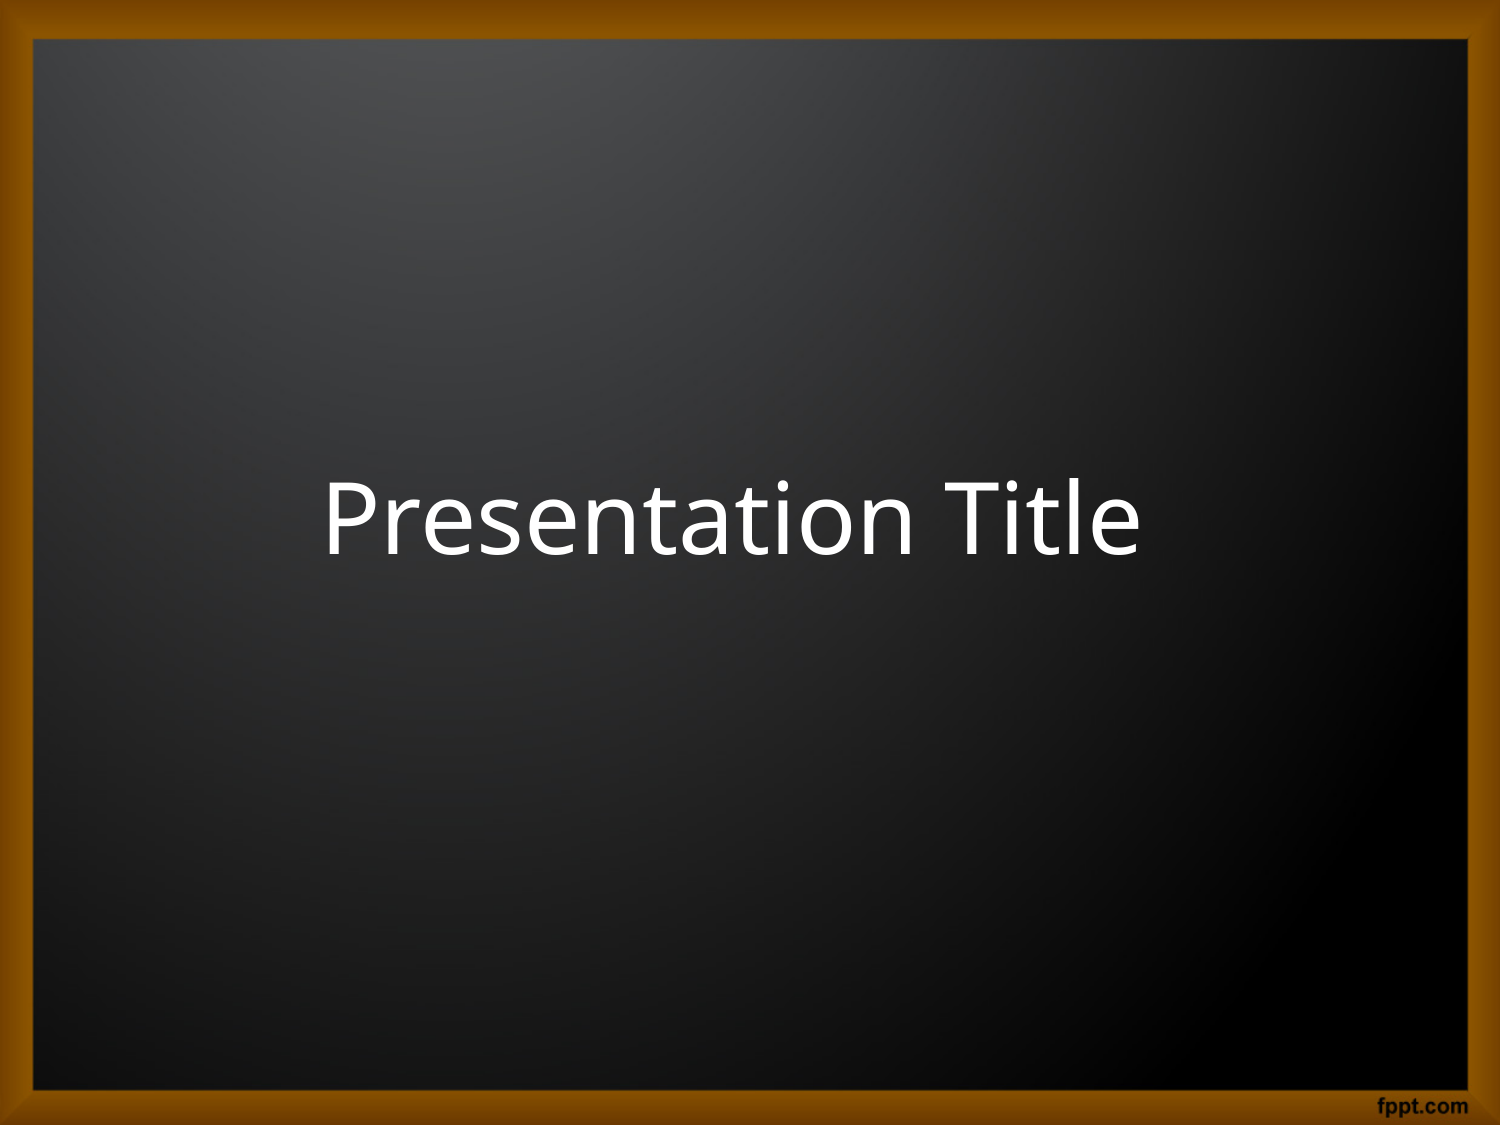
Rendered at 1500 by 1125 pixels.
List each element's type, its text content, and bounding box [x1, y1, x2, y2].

picture [0, 0, 1500, 1125]
subtitle Presentation Title [112, 460, 1353, 551]
